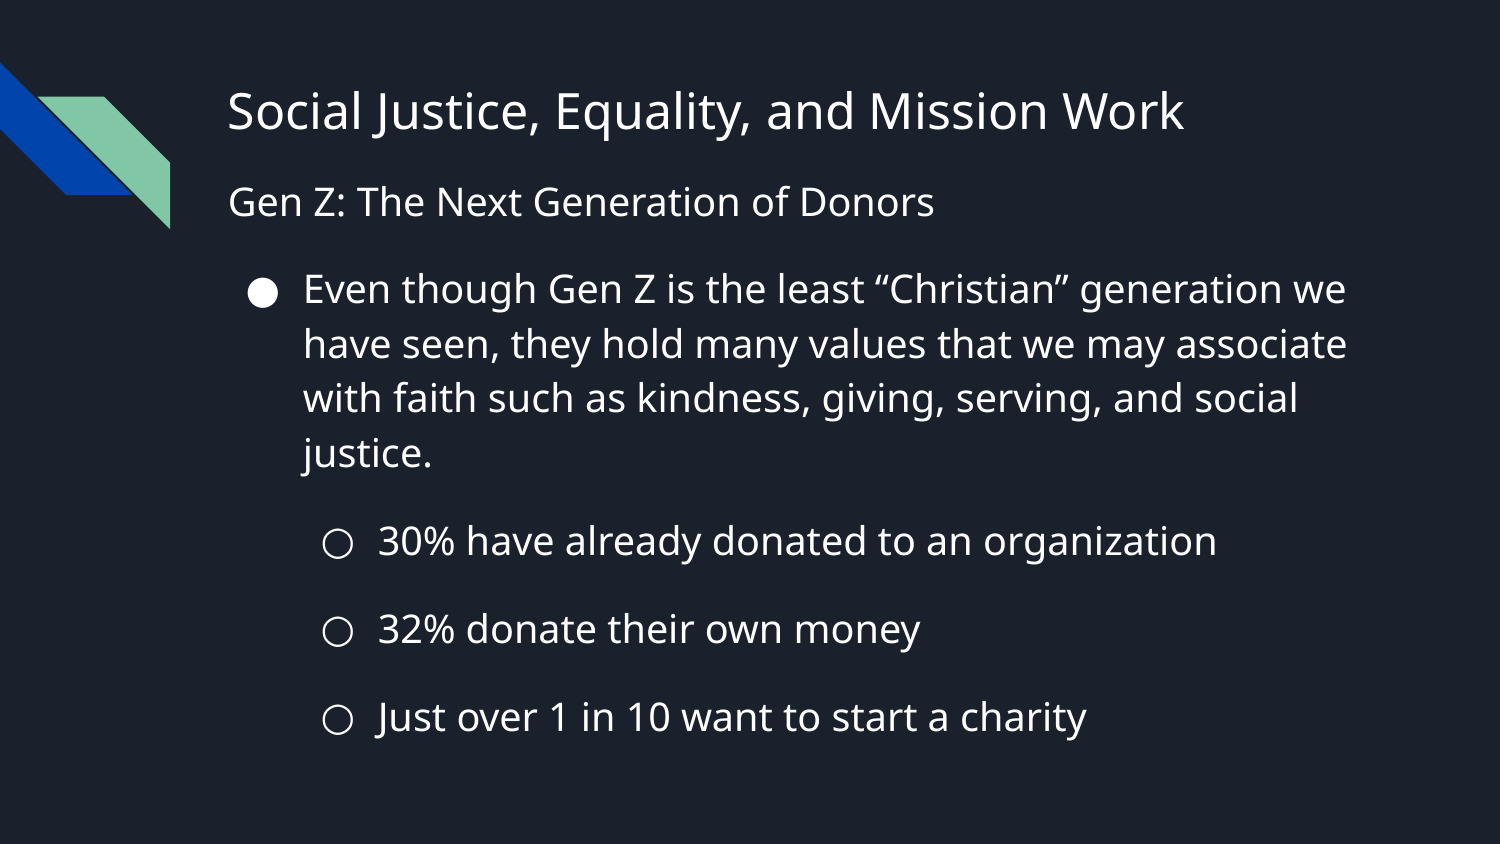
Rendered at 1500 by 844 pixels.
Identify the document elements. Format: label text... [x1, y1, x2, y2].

list Gen Z: The Next Generation of Donors Even though Gen Z is the least “Christian” generation we have seen, they hold many values that we may associate with faith such as kindness, giving, serving, and social justice. 30% have already donated to an organization 32% donate their own money Just over 1 in 10 want to start a charity [212, 154, 1398, 819]
title Social Justice, Equality, and Mission Work [212, 64, 1368, 154]
